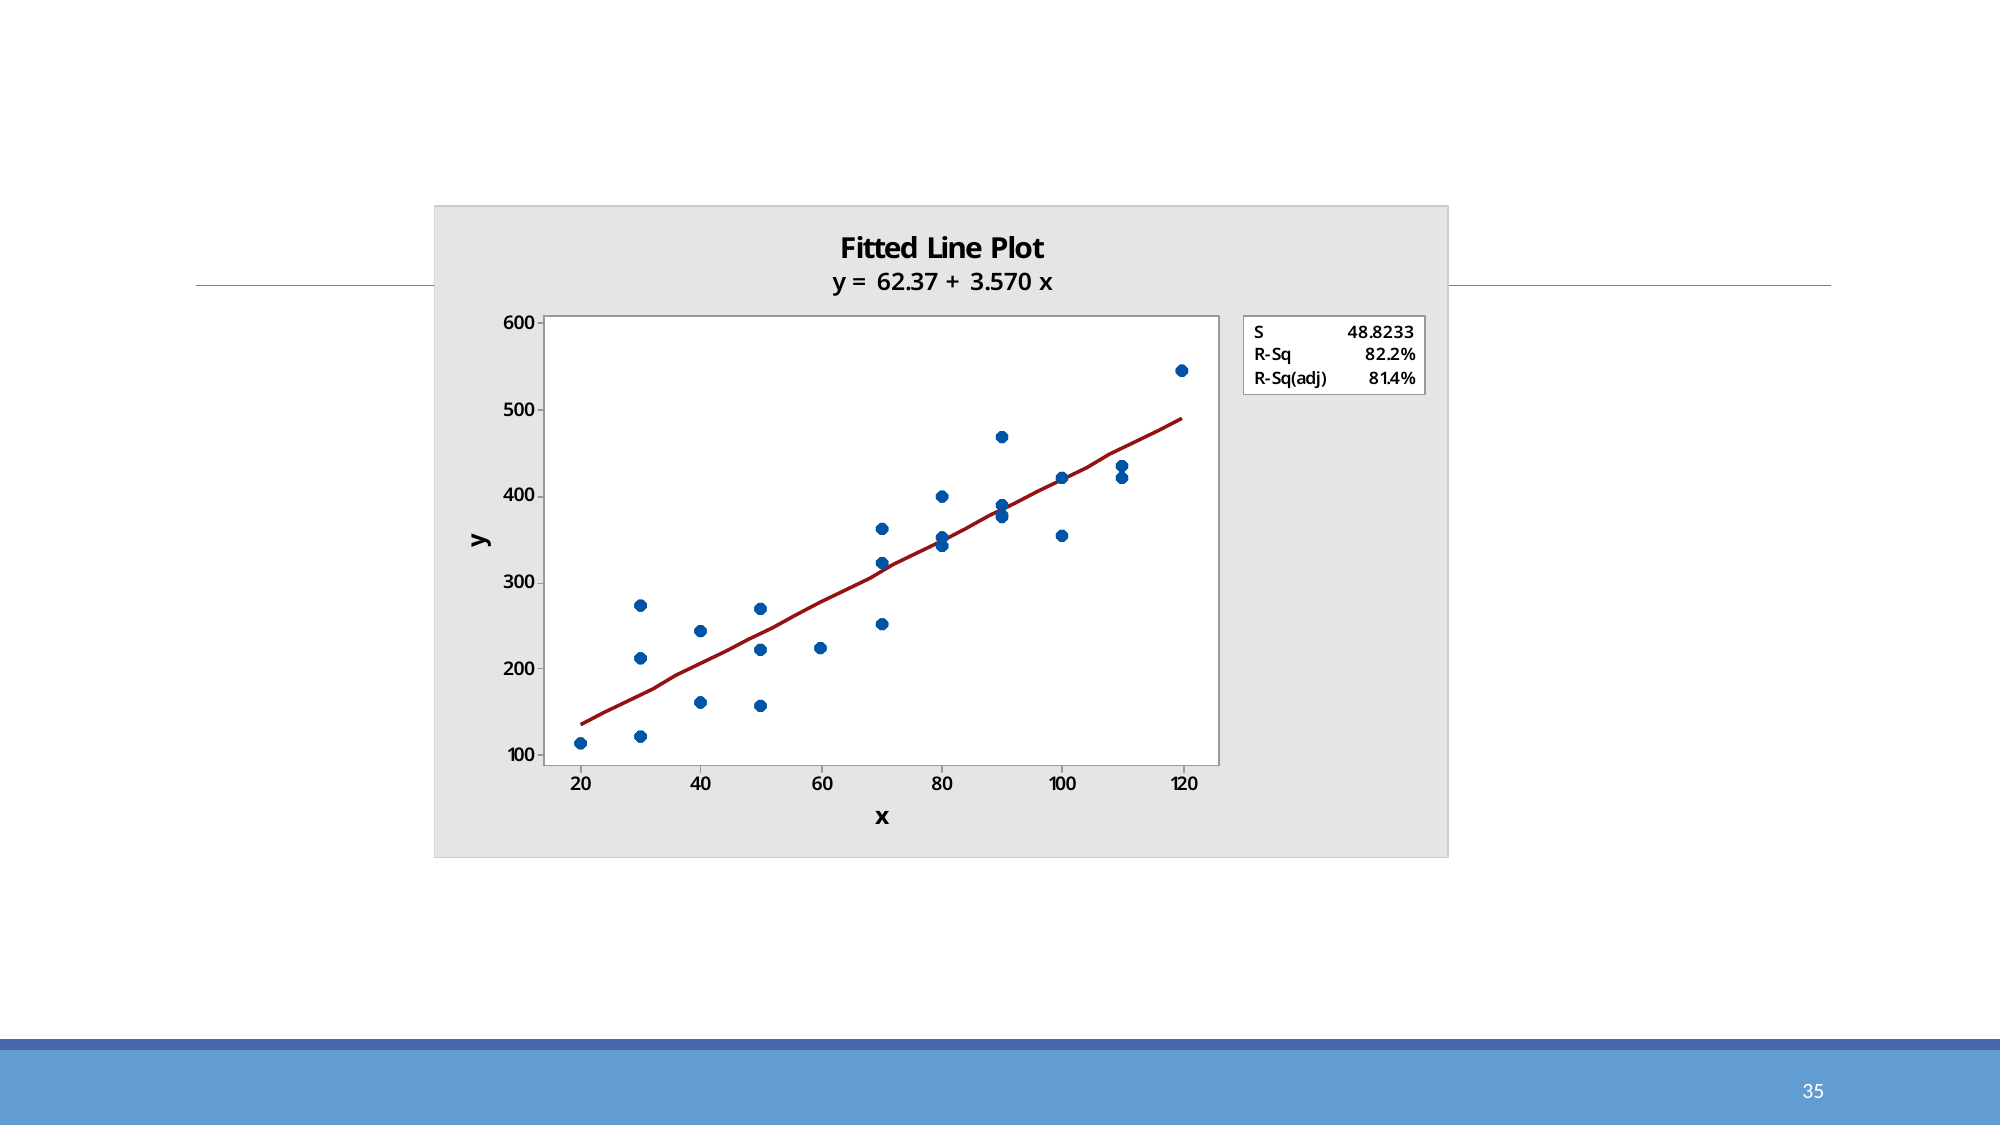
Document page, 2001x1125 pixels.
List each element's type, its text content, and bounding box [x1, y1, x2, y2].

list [433, 205, 1451, 860]
slide_number 35 [1624, 1059, 1840, 1120]
